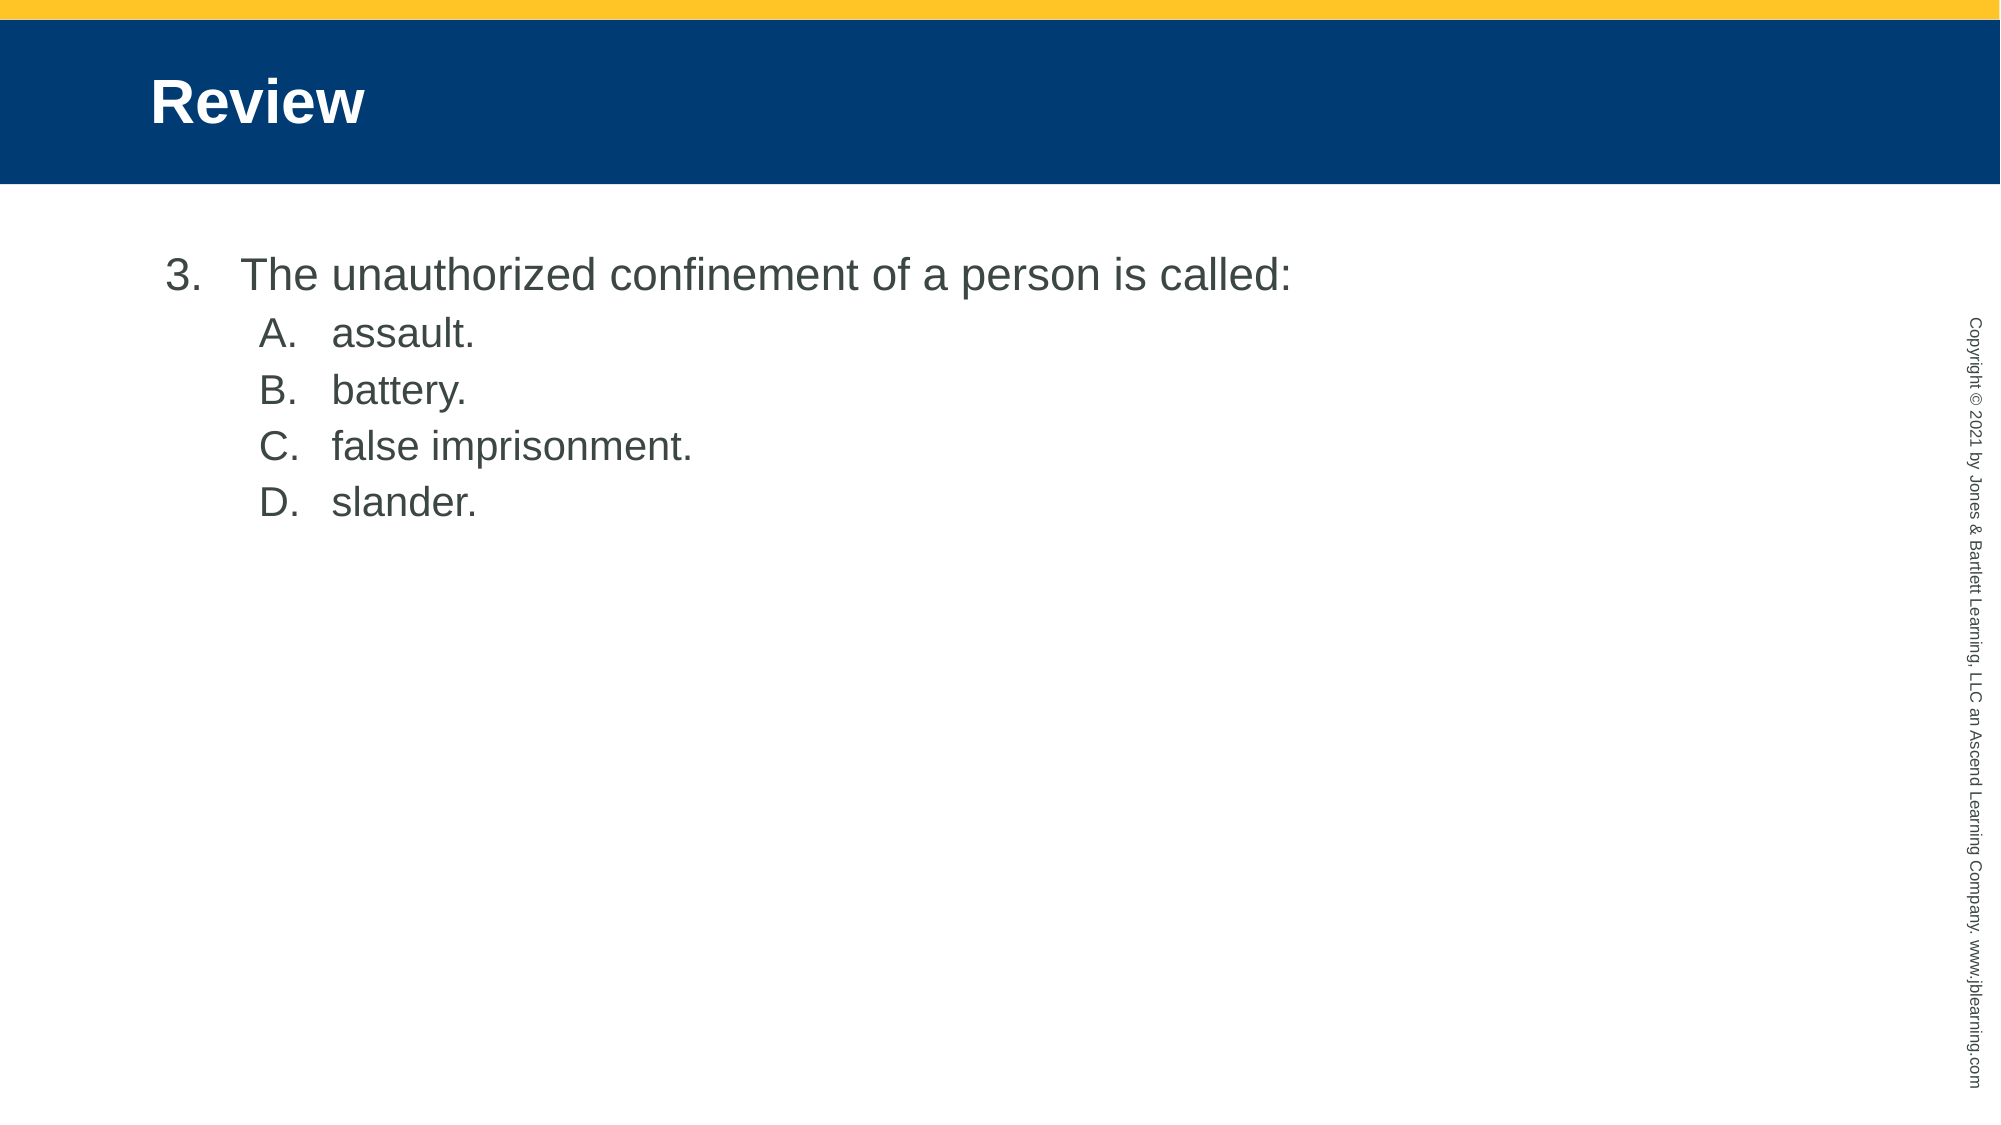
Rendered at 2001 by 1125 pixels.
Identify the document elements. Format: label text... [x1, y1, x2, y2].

title Review [0, 19, 2000, 185]
list The unauthorized confinement of a person is called: assault. battery. false imprisonment. slander. [150, 237, 1850, 1025]
